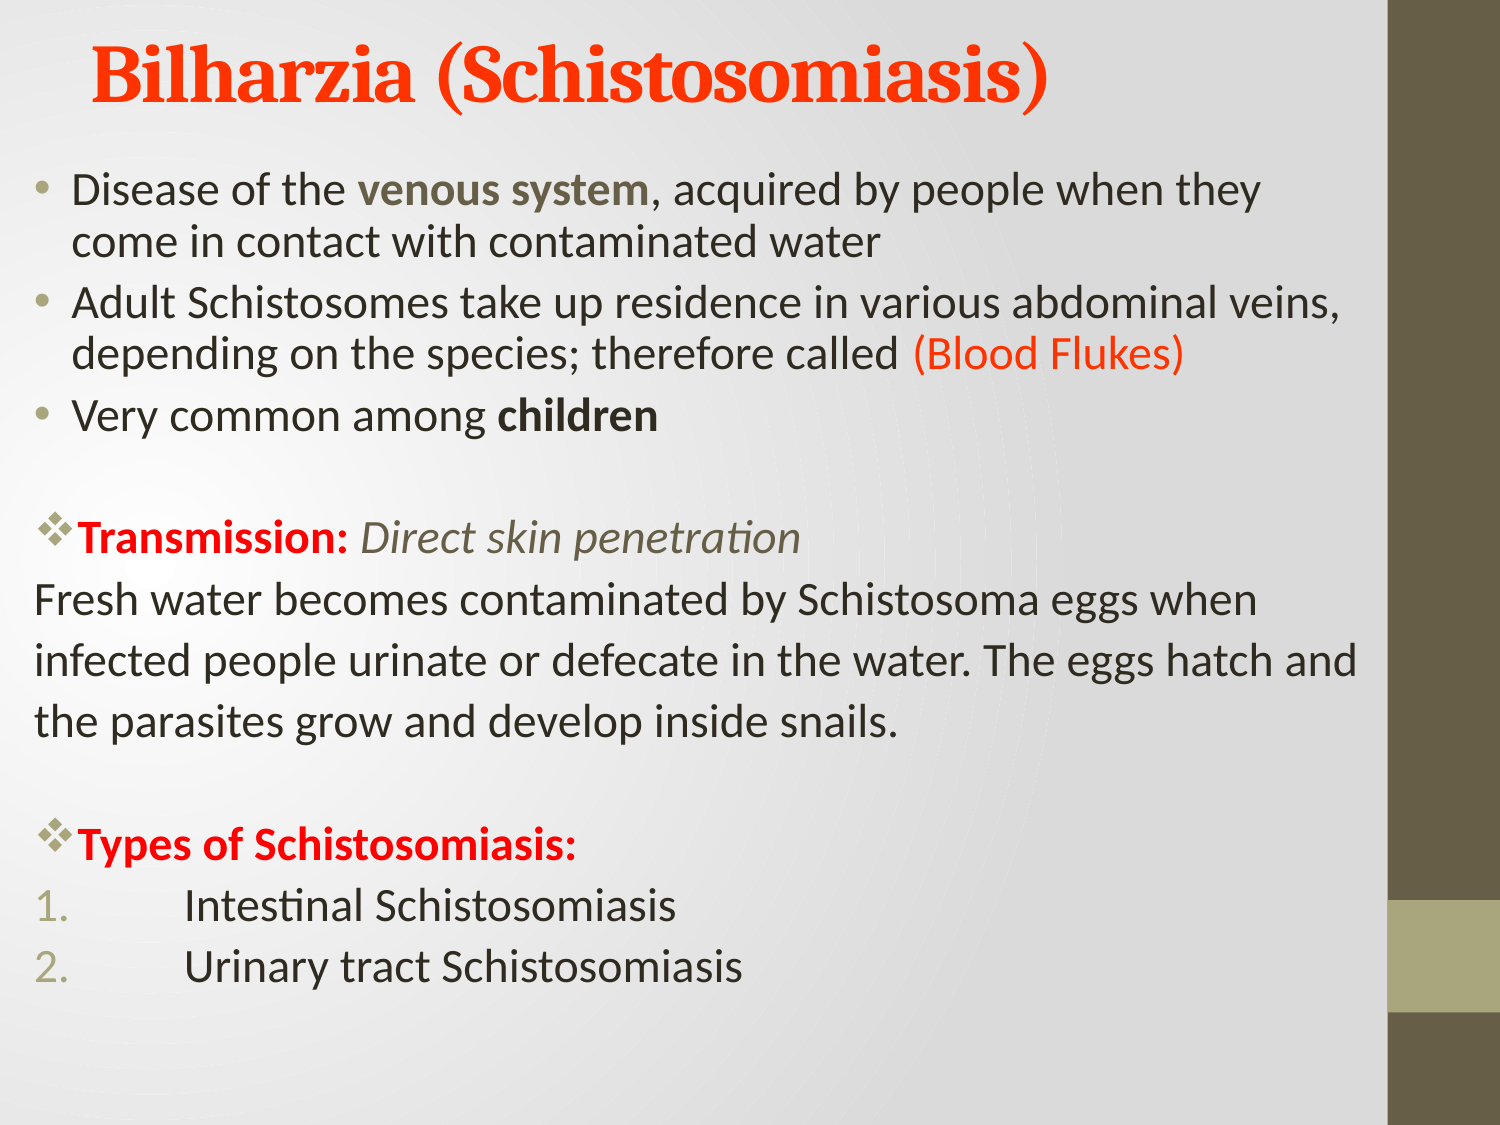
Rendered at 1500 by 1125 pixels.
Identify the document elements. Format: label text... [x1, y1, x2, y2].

title Bilharzia (Schistosomiasis) [75, 0, 1425, 138]
list Disease of the venous system, acquired by people when they come in contact with contaminated water Adult Schistosomes take up residence in various abdominal veins, depending on the species; therefore called (Blood Flukes) Very common among children Transmission: Direct skin penetration Fresh water becomes contaminated by Schistosoma eggs when infected people urinate or defecate in the water. The eggs hatch and the parasites grow and develop inside snails. Types of Schistosomiasis: Intestinal Schistosomiasis Urinary tract Schistosomiasis [0, 156, 1379, 1125]
